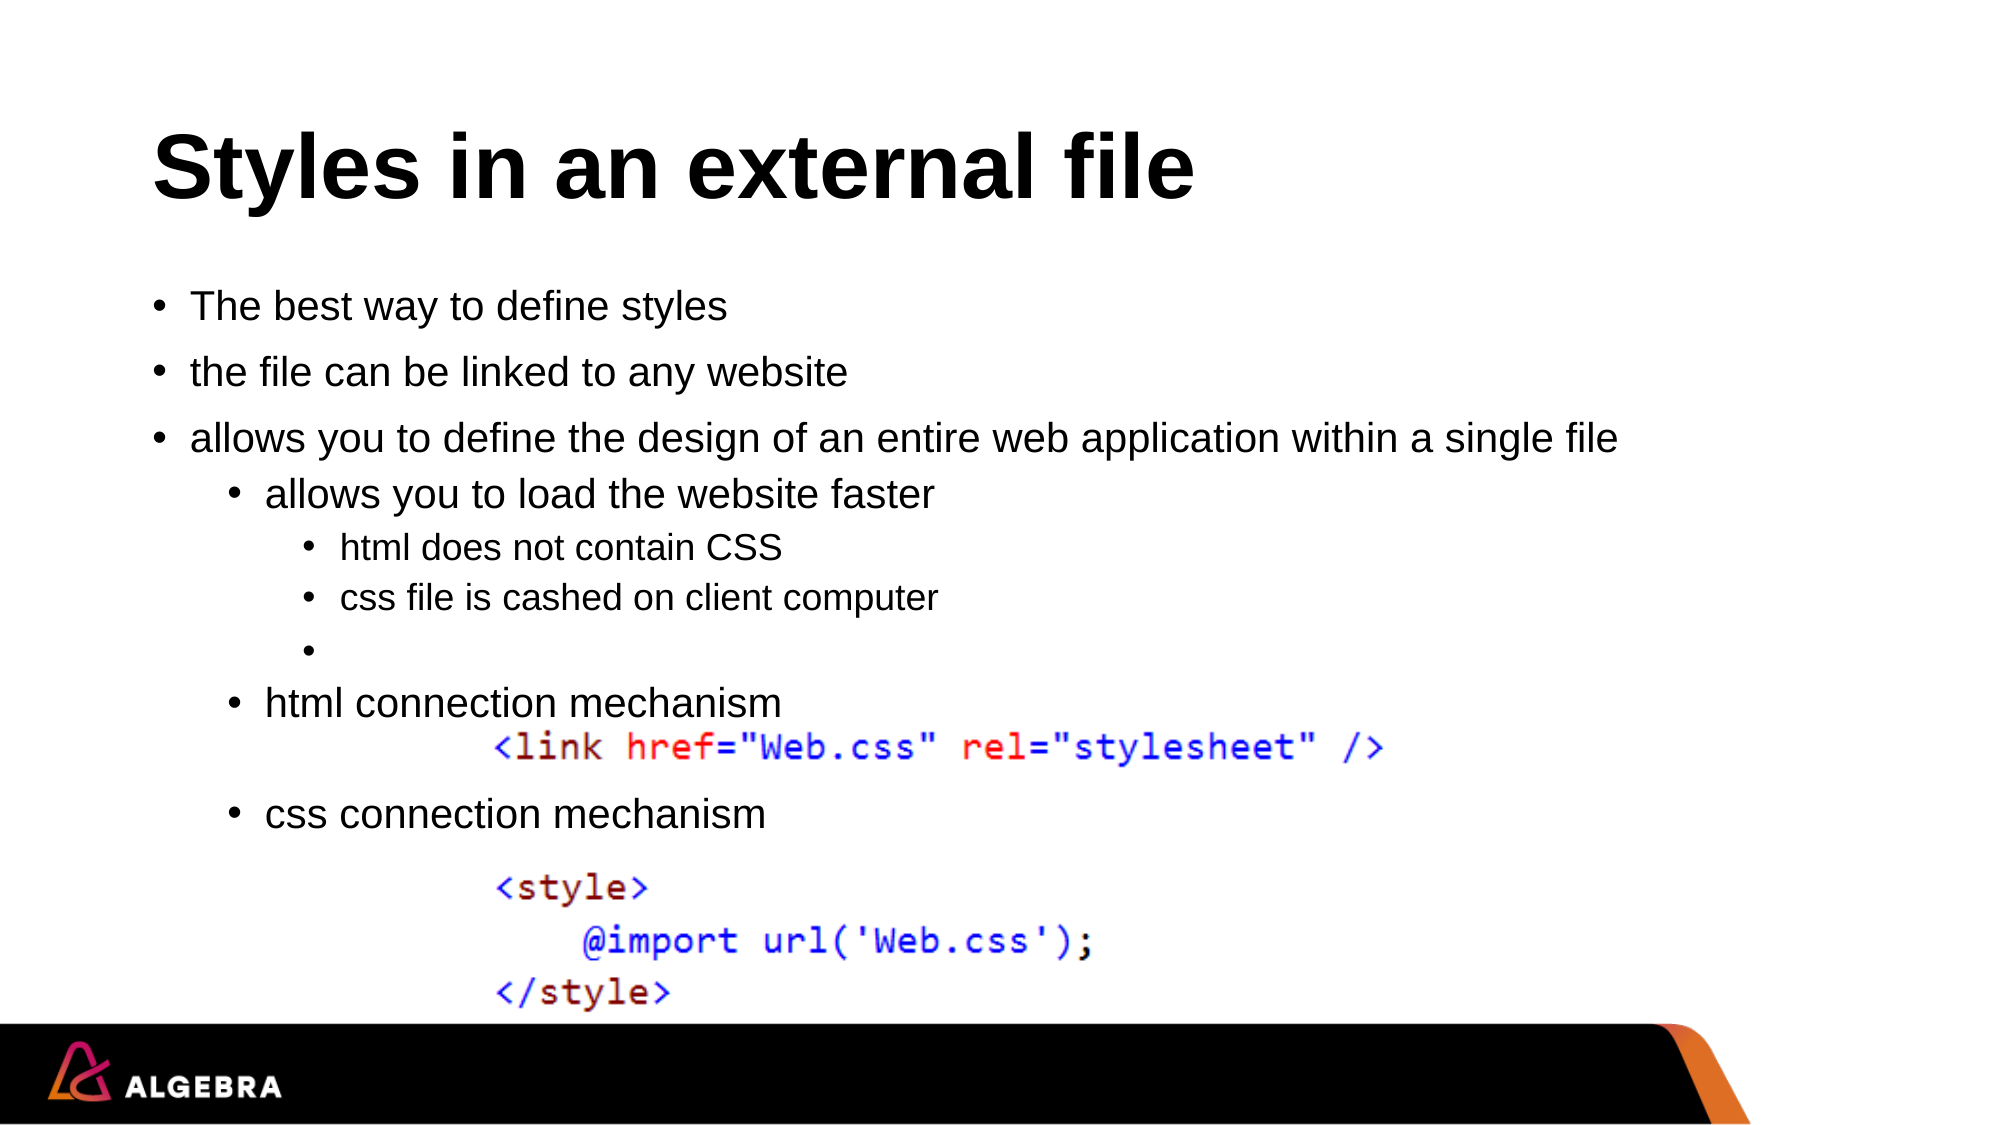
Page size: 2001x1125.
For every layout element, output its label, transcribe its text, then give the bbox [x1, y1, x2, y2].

picture [0, 1023, 1958, 1125]
picture [484, 721, 1398, 777]
picture [484, 858, 1105, 1016]
list The best way to define styles the file can be linked to any website allows you to define the design of an entire web application within a single file allows you to load the website faster html does not contain CSS css file is cashed on client computer html connection mechanism css connection mechanism [137, 277, 1846, 992]
title Styles in an external file [137, 59, 1863, 278]
